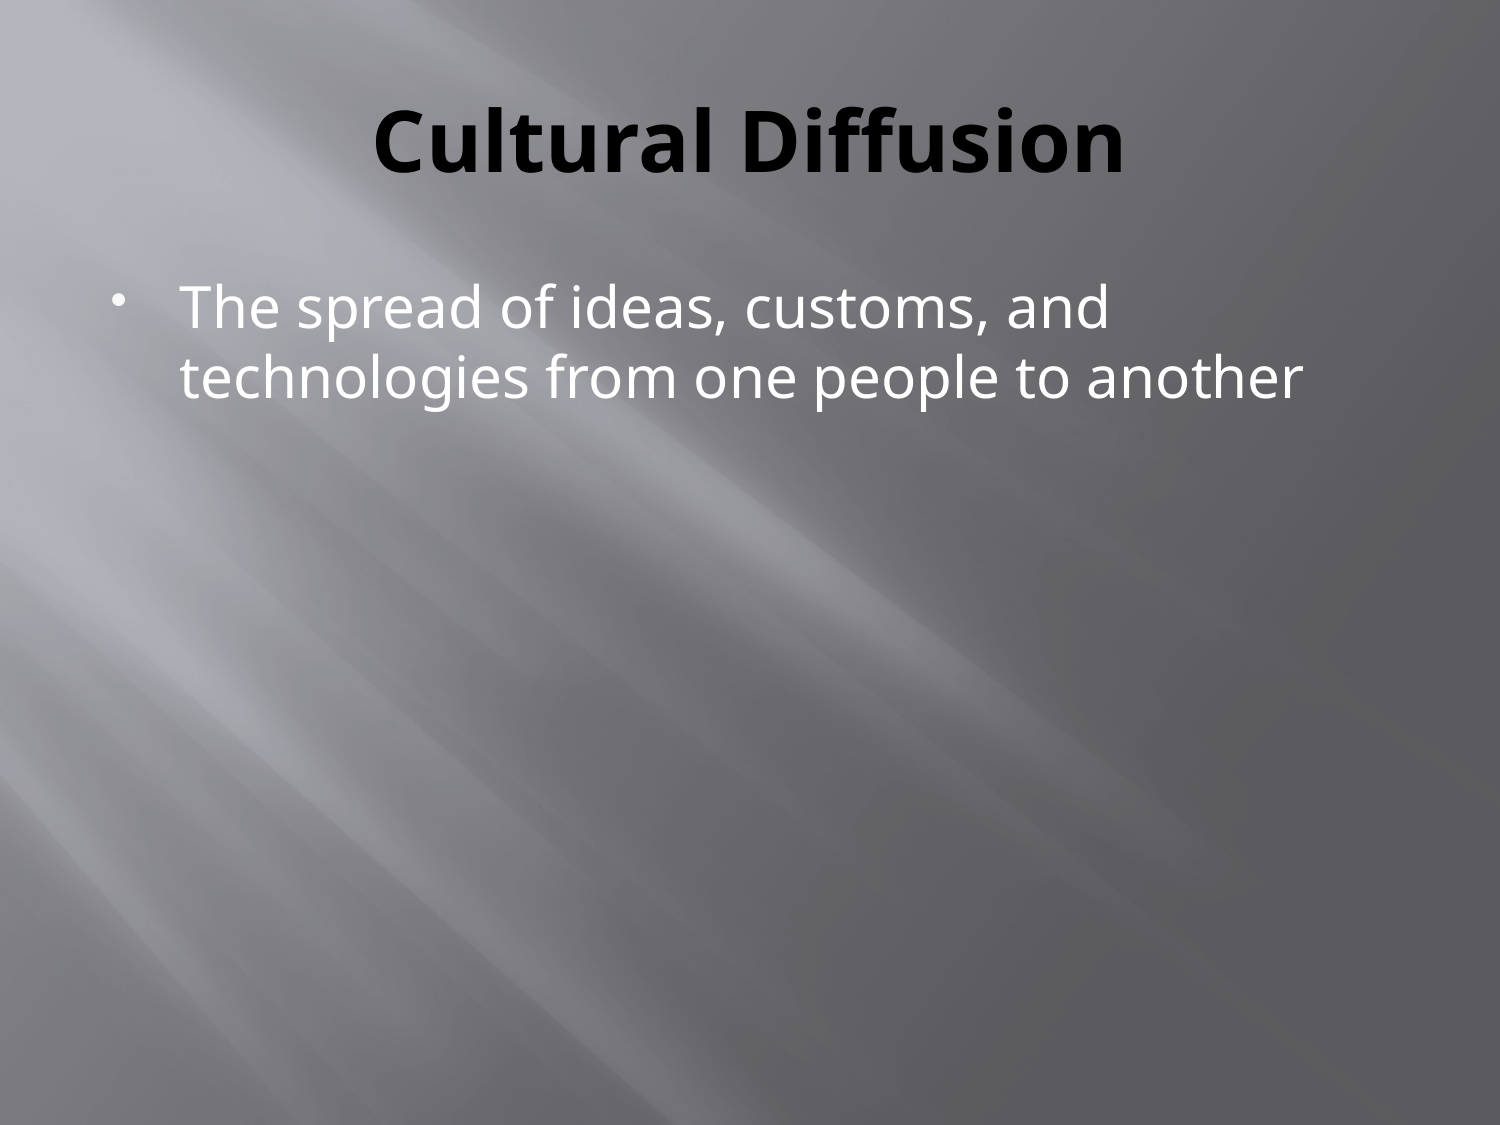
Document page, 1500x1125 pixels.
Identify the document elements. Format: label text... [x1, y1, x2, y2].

list The spread of ideas, customs, and technologies from one people to another [75, 262, 1425, 1035]
title Cultural Diffusion [75, 45, 1425, 233]
